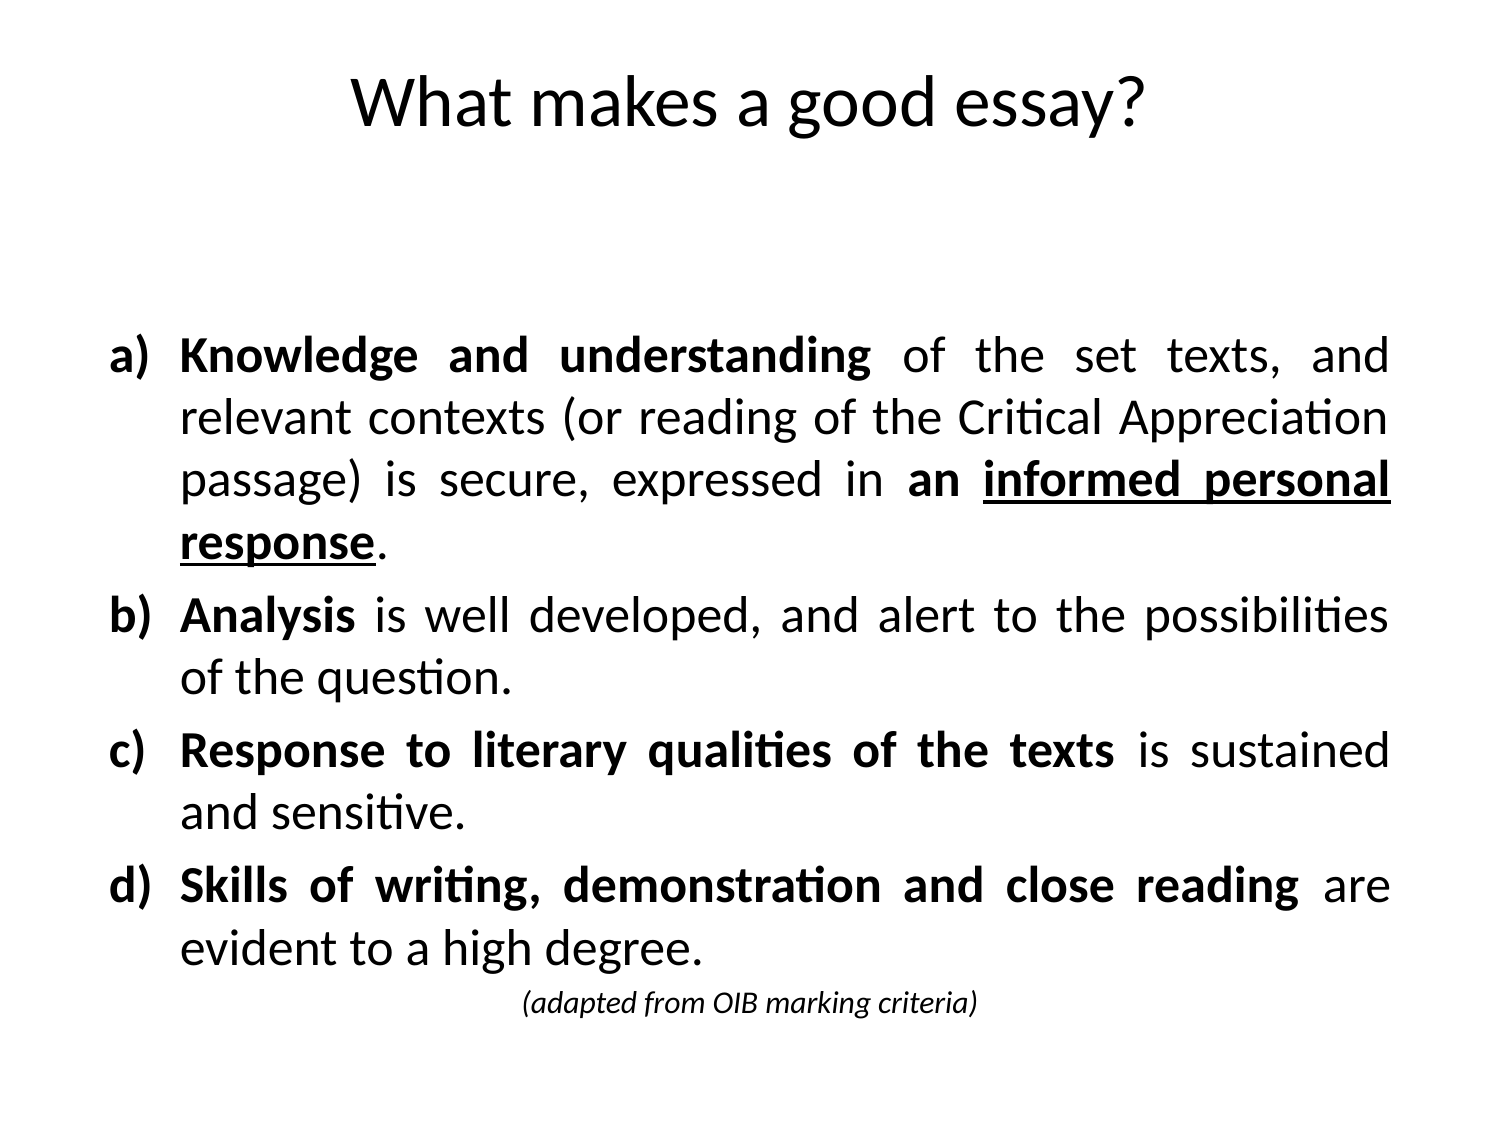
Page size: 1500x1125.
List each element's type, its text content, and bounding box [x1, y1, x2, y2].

title What makes a good essay? [93, 45, 1407, 238]
list Knowledge and understanding of the set texts, and relevant contexts (or reading of the Critical Appreciation passage) is secure, expressed in an informed personal response. Analysis is well developed, and alert to the possibilities of the question. Response to literary qualities of the texts is sustained and sensitive. Skills of writing, demonstration and close reading are evident to a high degree. (adapted from OIB marking criteria) [93, 312, 1407, 1035]
